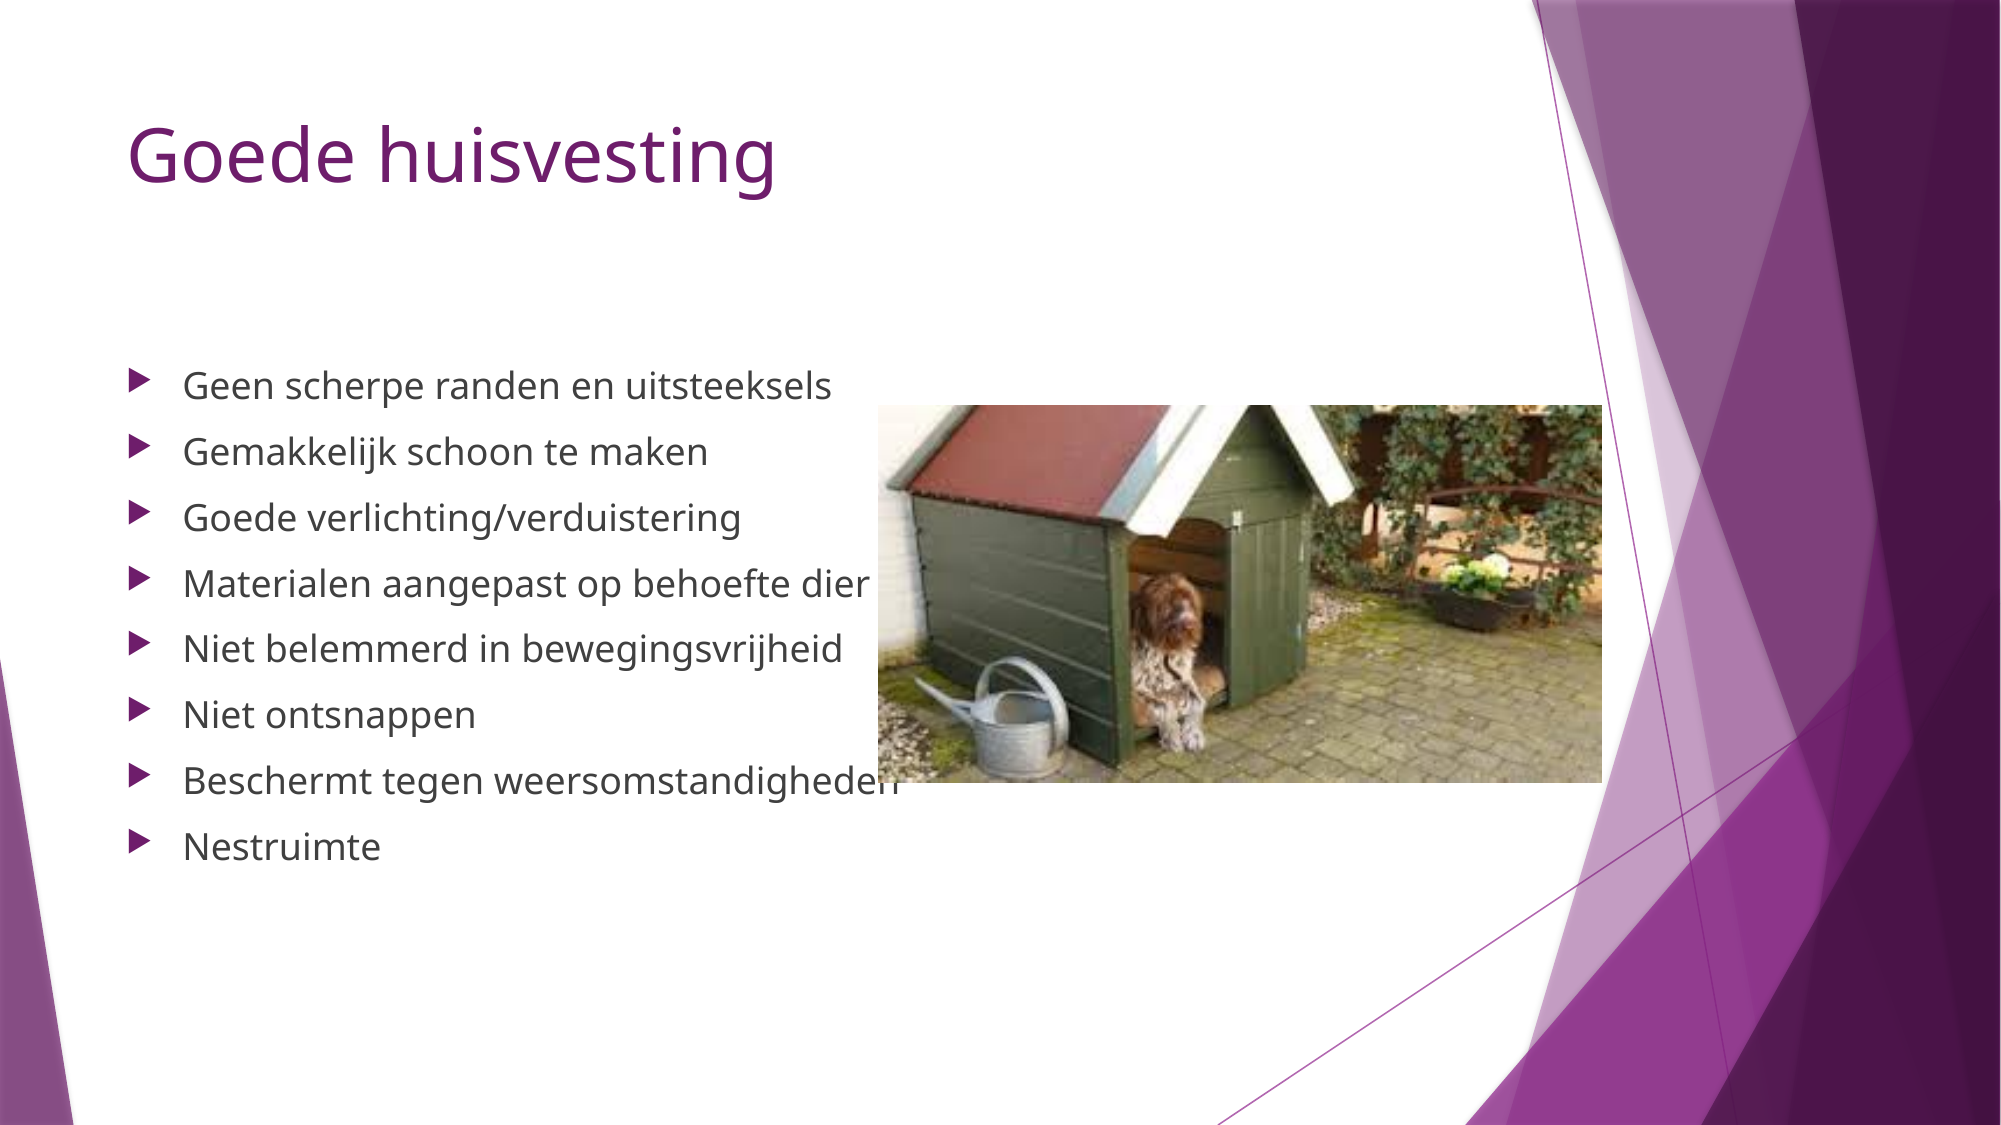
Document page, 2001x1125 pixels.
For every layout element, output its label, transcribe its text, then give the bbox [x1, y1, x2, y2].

picture [878, 405, 1602, 783]
list Geen scherpe randen en uitsteeksels Gemakkelijk schoon te maken Goede verlichting/verduistering Materialen aangepast op behoefte dier Niet belemmerd in bewegingsvrijheid Niet ontsnappen Beschermt tegen weersomstandigheden Nestruimte [111, 354, 1522, 992]
title Goede huisvesting [111, 99, 1522, 317]
